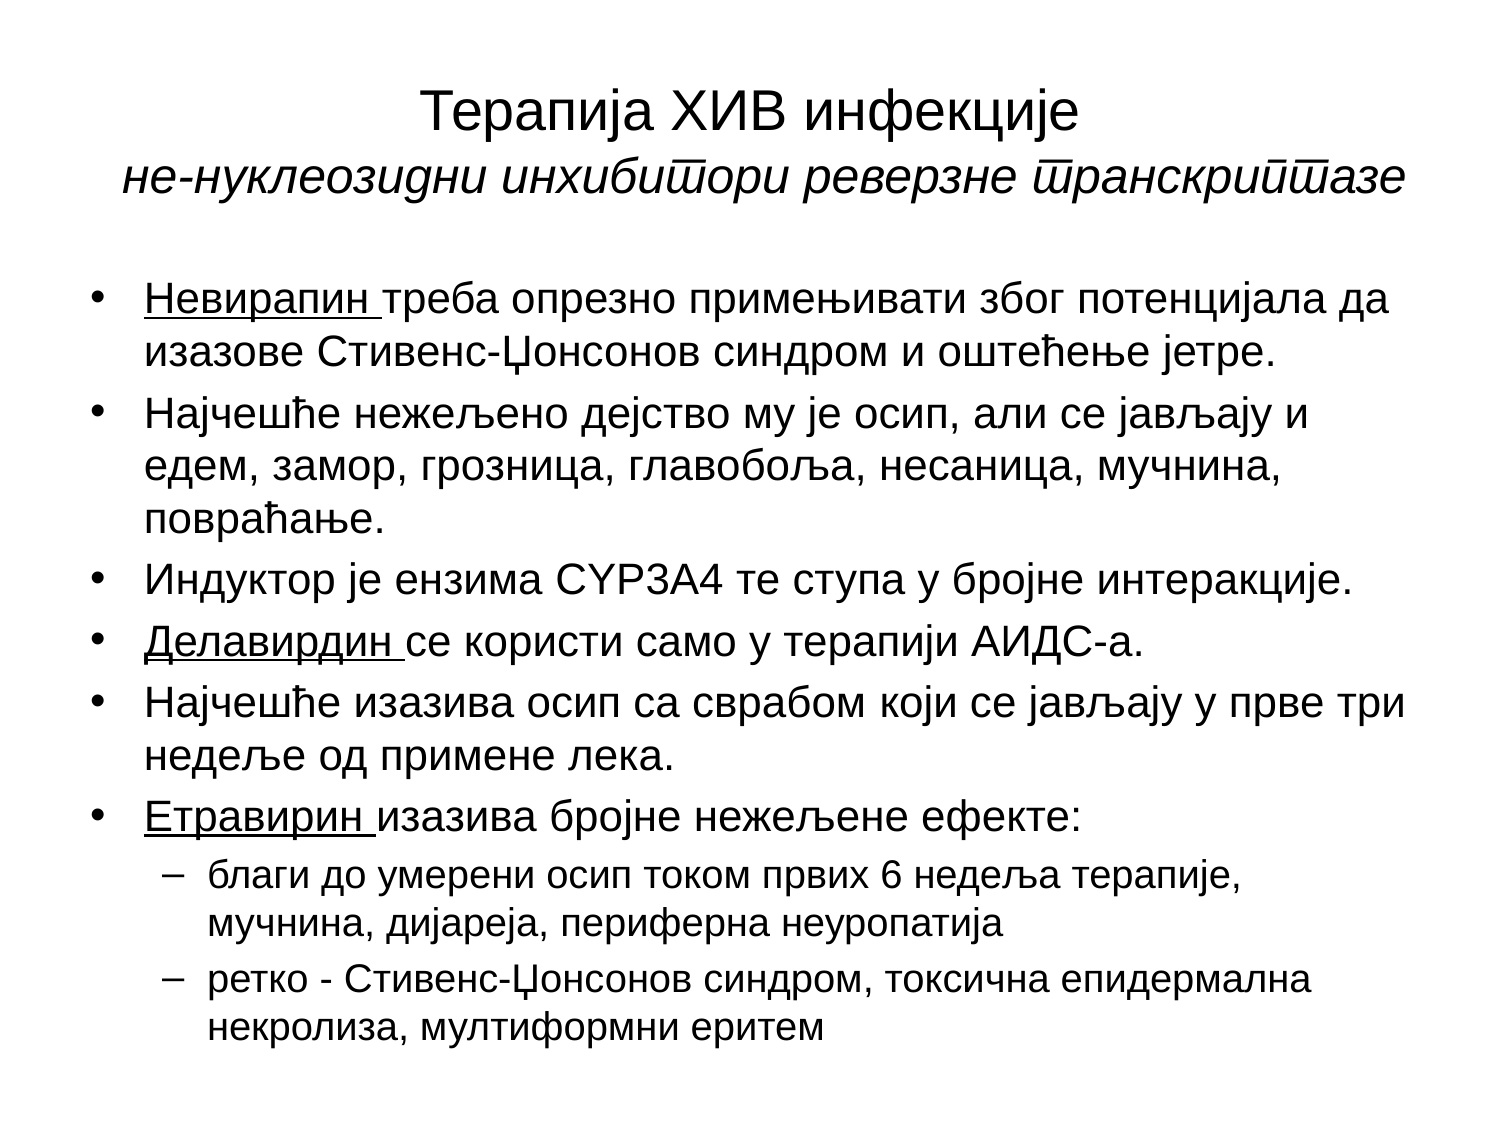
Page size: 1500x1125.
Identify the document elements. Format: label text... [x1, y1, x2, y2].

title Терапија ХИВ инфекције не-нуклеозидни инхибитори реверзне транскриптазе [75, 45, 1425, 233]
list Невирапин треба опрезно примењивати због потенцијала да изазове Стивенс-Џонсонов синдром и оштећење јетре. Најчешће нежељено дејство му је осип, али се јављају и едем, замор, грозница, главобоља, несаница, мучнина, повраћање. Индуктор је ензима CYP3A4 те ступа у бројне интеракције. Делавирдин се користи само у терапији АИДС-а. Најчешће изазива осип са сврабом који се јављају у прве три недеље од примене лека. Етравирин изазива бројне нежељене ефекте: благи до умерени осип током првих 6 недеља терапије, мучнина, дијареја, периферна неуропатија ретко - Стивенс-Џонсонов синдром, токсична епидермална некролиза, мултиформни еритем [75, 262, 1425, 1059]
